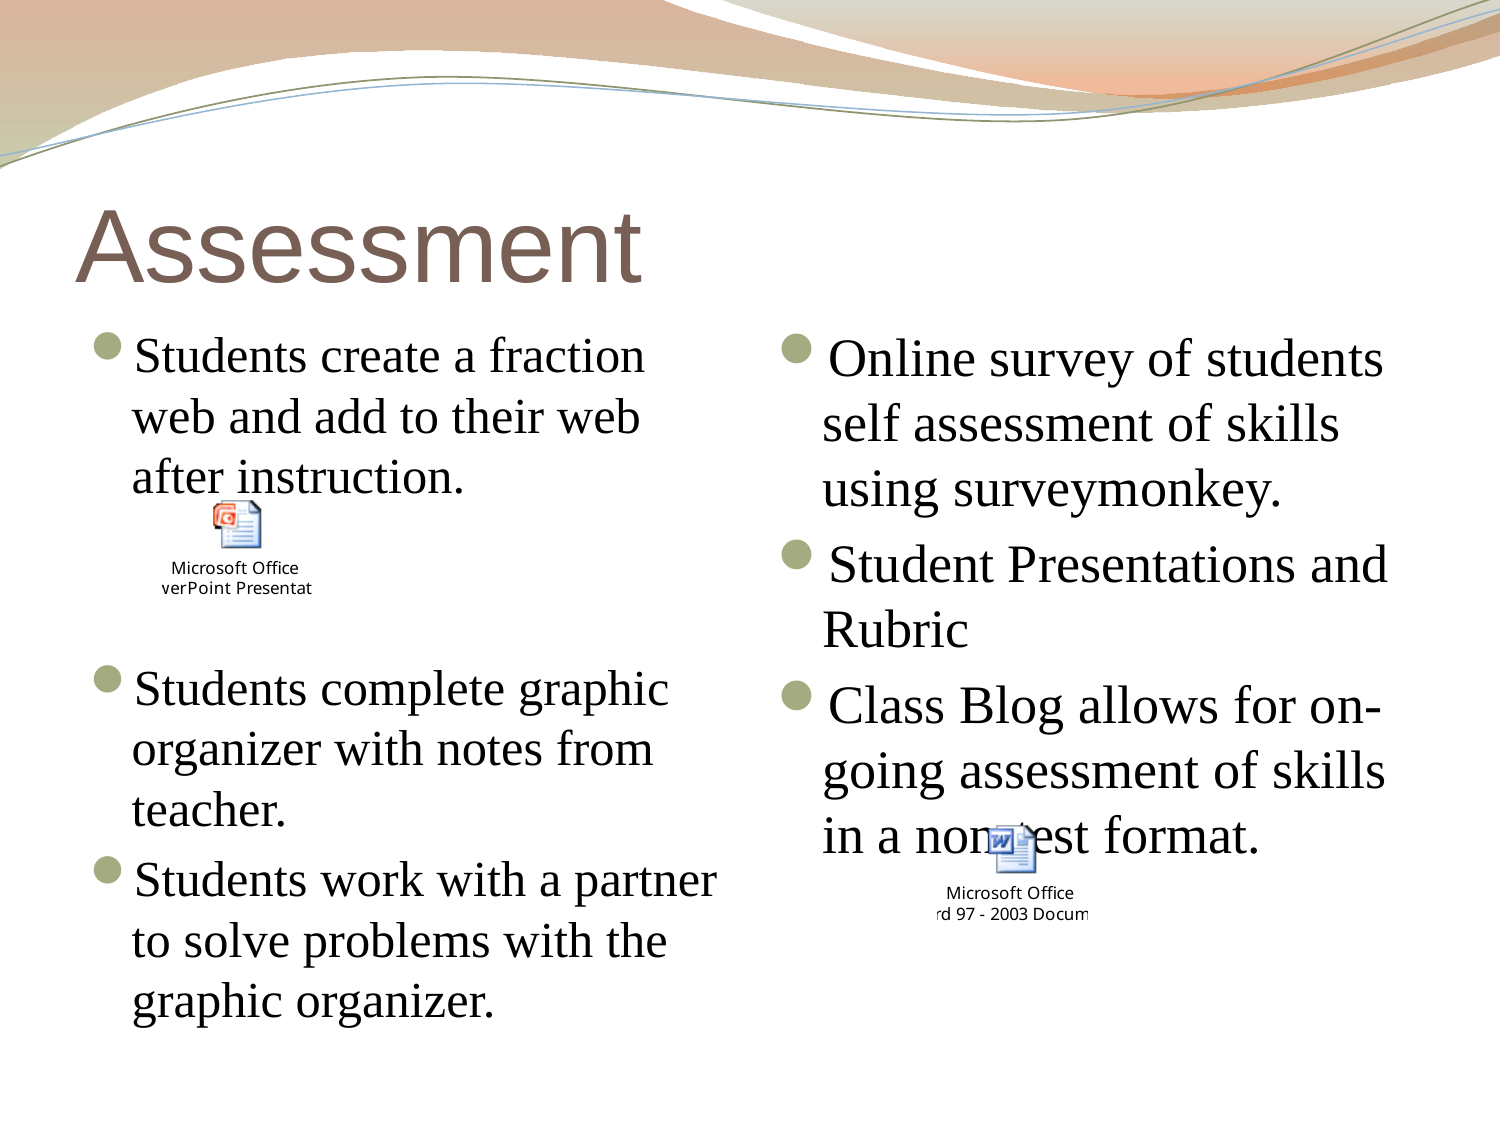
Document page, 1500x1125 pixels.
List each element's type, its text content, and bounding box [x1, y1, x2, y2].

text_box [937, 824, 1088, 943]
title Assessment [75, 115, 1425, 303]
list Students create a fraction web and add to their web after instruction. Students complete graphic organizer with notes from teacher. Students work with a partner to solve problems with the graphic organizer. [75, 314, 738, 1043]
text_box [162, 499, 313, 618]
list Online survey of students self assessment of skills using surveymonkey. Student Presentations and Rubric Class Blog allows for on-going assessment of skills in a non-test format. [762, 314, 1425, 1043]
